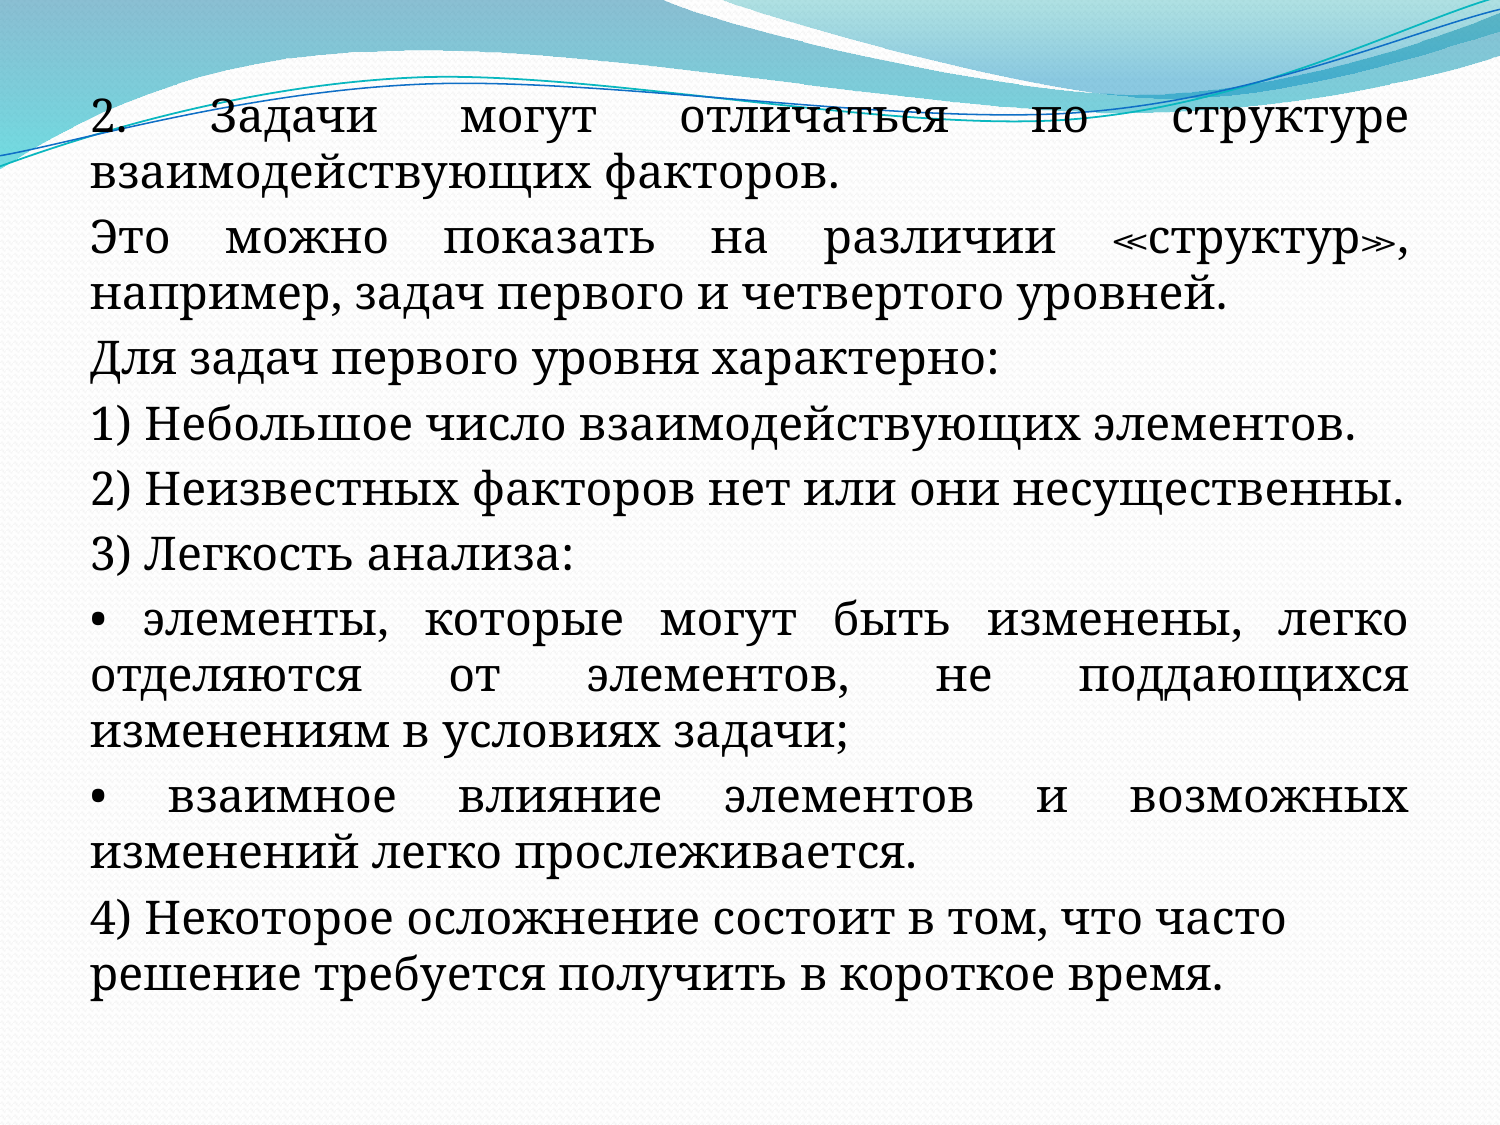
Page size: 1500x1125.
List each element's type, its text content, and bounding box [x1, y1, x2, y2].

list 2. Задачи могут отличаться по структуре взаимодействующих факторов. Это можно показать на различии ≪структур≫, например, задач первого и четвертого уровней. Для задач первого уровня характерно: 1) Небольшое число взаимодействующих элементов. 2) Неизвестных факторов нет или они несущественны. 3) Легкость анализа: • элементы, которые могут быть изменены, легко отделяются от элементов, не поддающихся изменениям в условиях задачи; • взаимное влияние элементов и возможных изменений легко прослеживается. 4) Некоторое осложнение состоит в том, что часто решение требуется получить в короткое время. [75, 78, 1425, 1063]
